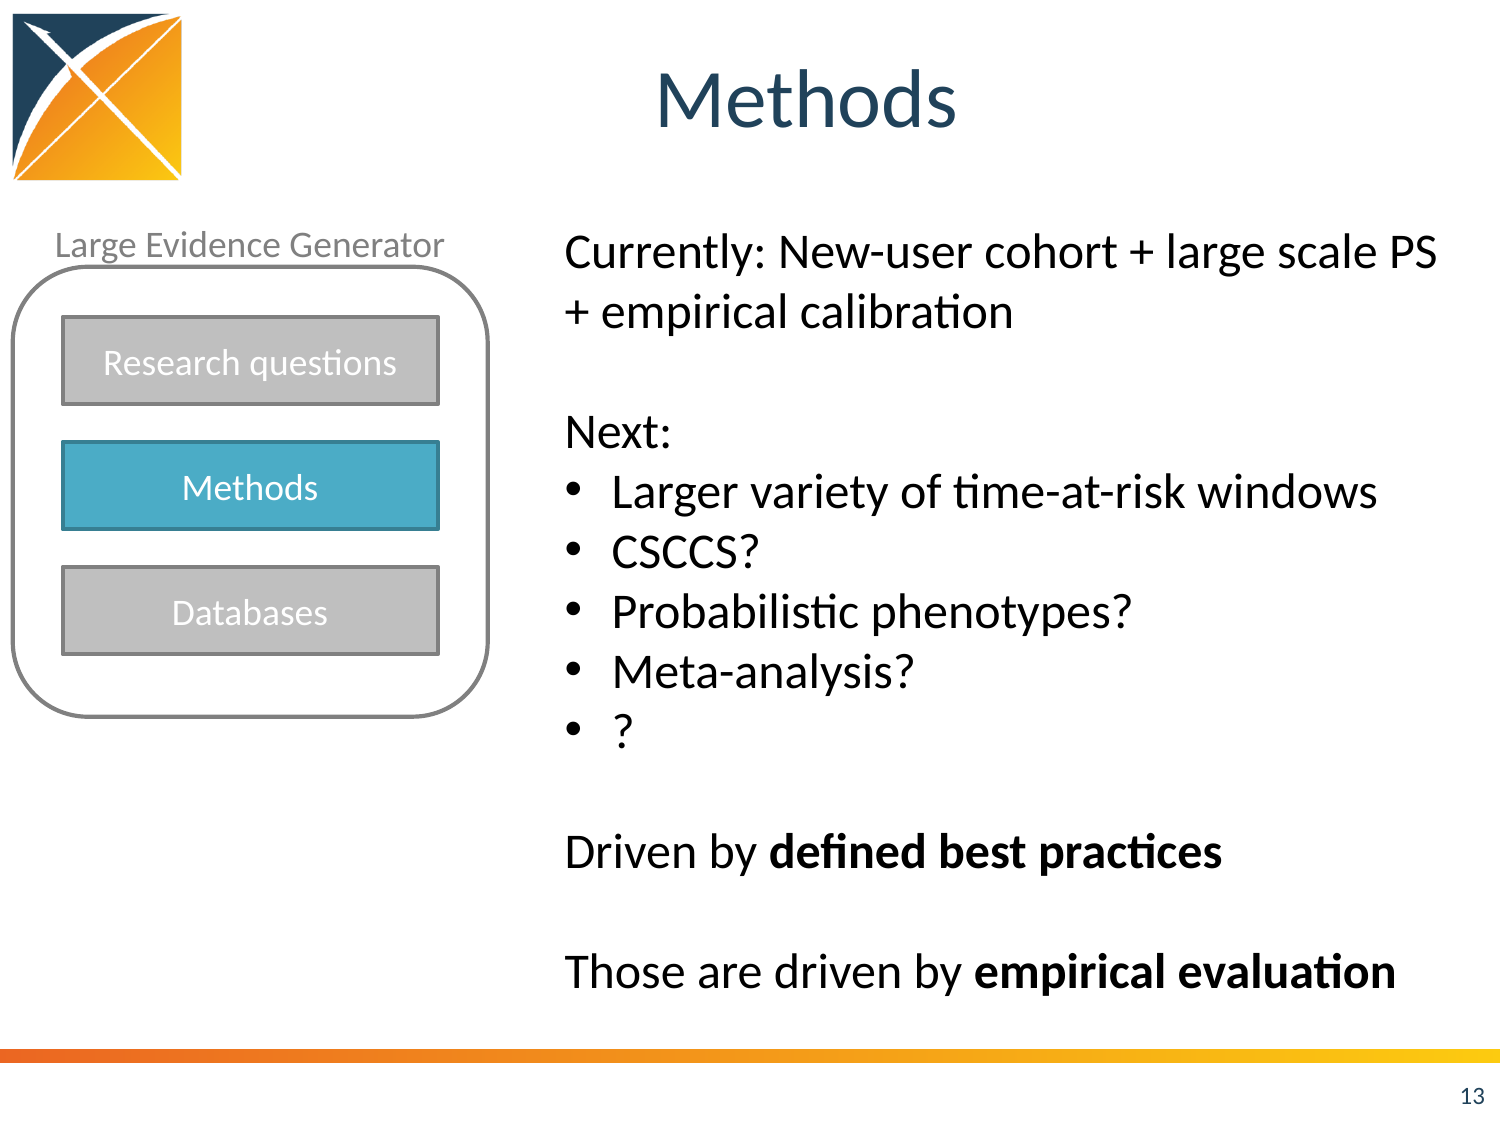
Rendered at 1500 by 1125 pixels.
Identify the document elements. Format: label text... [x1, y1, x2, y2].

text_box [10, 273, 490, 719]
picture [0, 0, 206, 200]
text_box Currently: New-user cohort + large scale PS + empirical calibration Next: Larger variety of time-at-risk windows CSCCS? Probabilistic phenotypes? Meta-analysis? ? Driven by defined best practices Those are driven by empirical evaluation [549, 210, 1463, 1006]
text_box Large Evidence Generator [39, 212, 461, 273]
title Methods [187, 24, 1425, 163]
slide_number 13 [1149, 1065, 1500, 1125]
